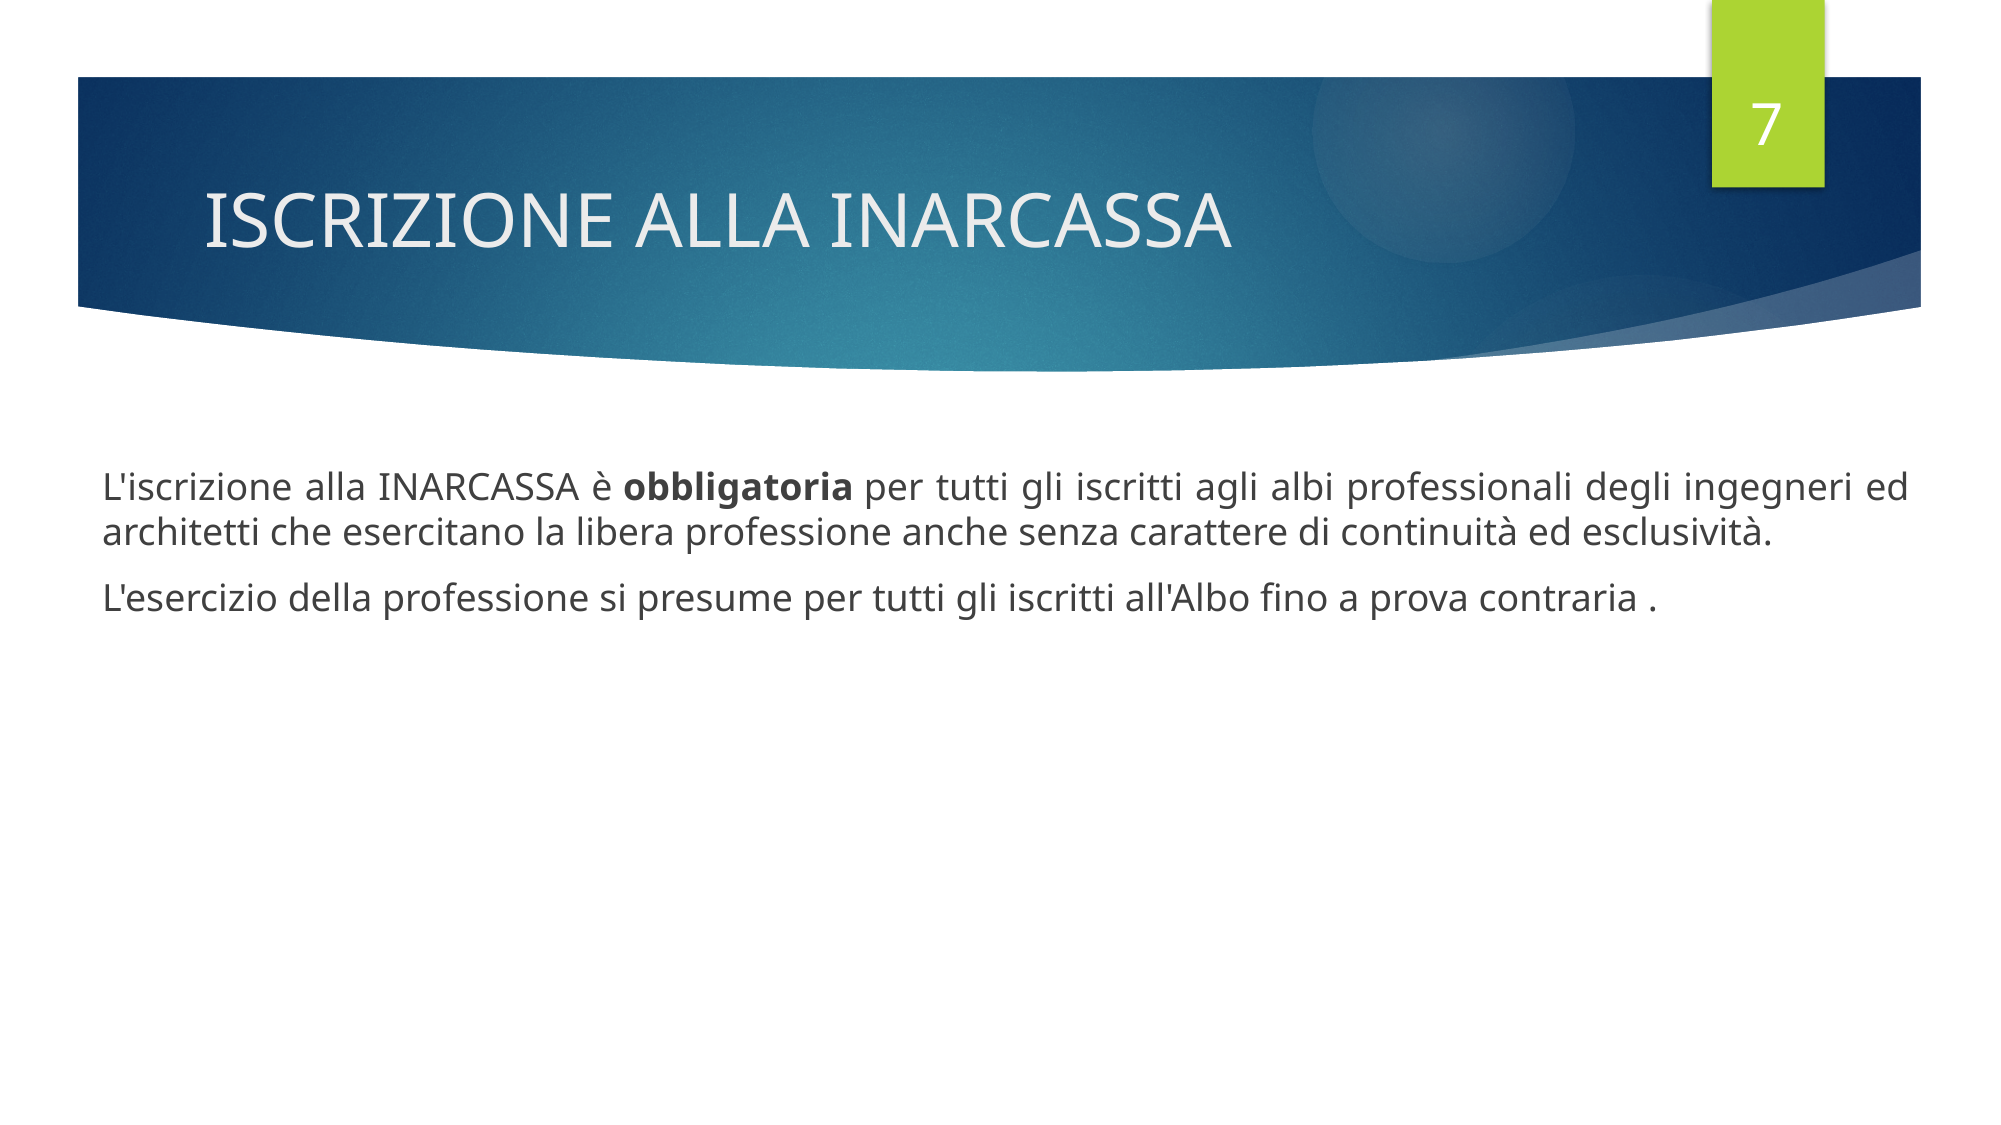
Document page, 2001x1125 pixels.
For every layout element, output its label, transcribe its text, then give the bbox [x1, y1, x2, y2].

list L'iscrizione alla INARCASSA è obbligatoria per tutti gli iscritti agli albi professionali degli ingegneri ed architetti che esercitano la libera professione anche senza carattere di continuità ed esclusività. L'esercizio della professione si presume per tutti gli iscritti all'Albo fino a prova contraria . [86, 455, 1926, 1016]
slide_number 7 [1698, 48, 1836, 175]
title ISCRIZIONE ALLA INARCASSA [189, 159, 1627, 276]
